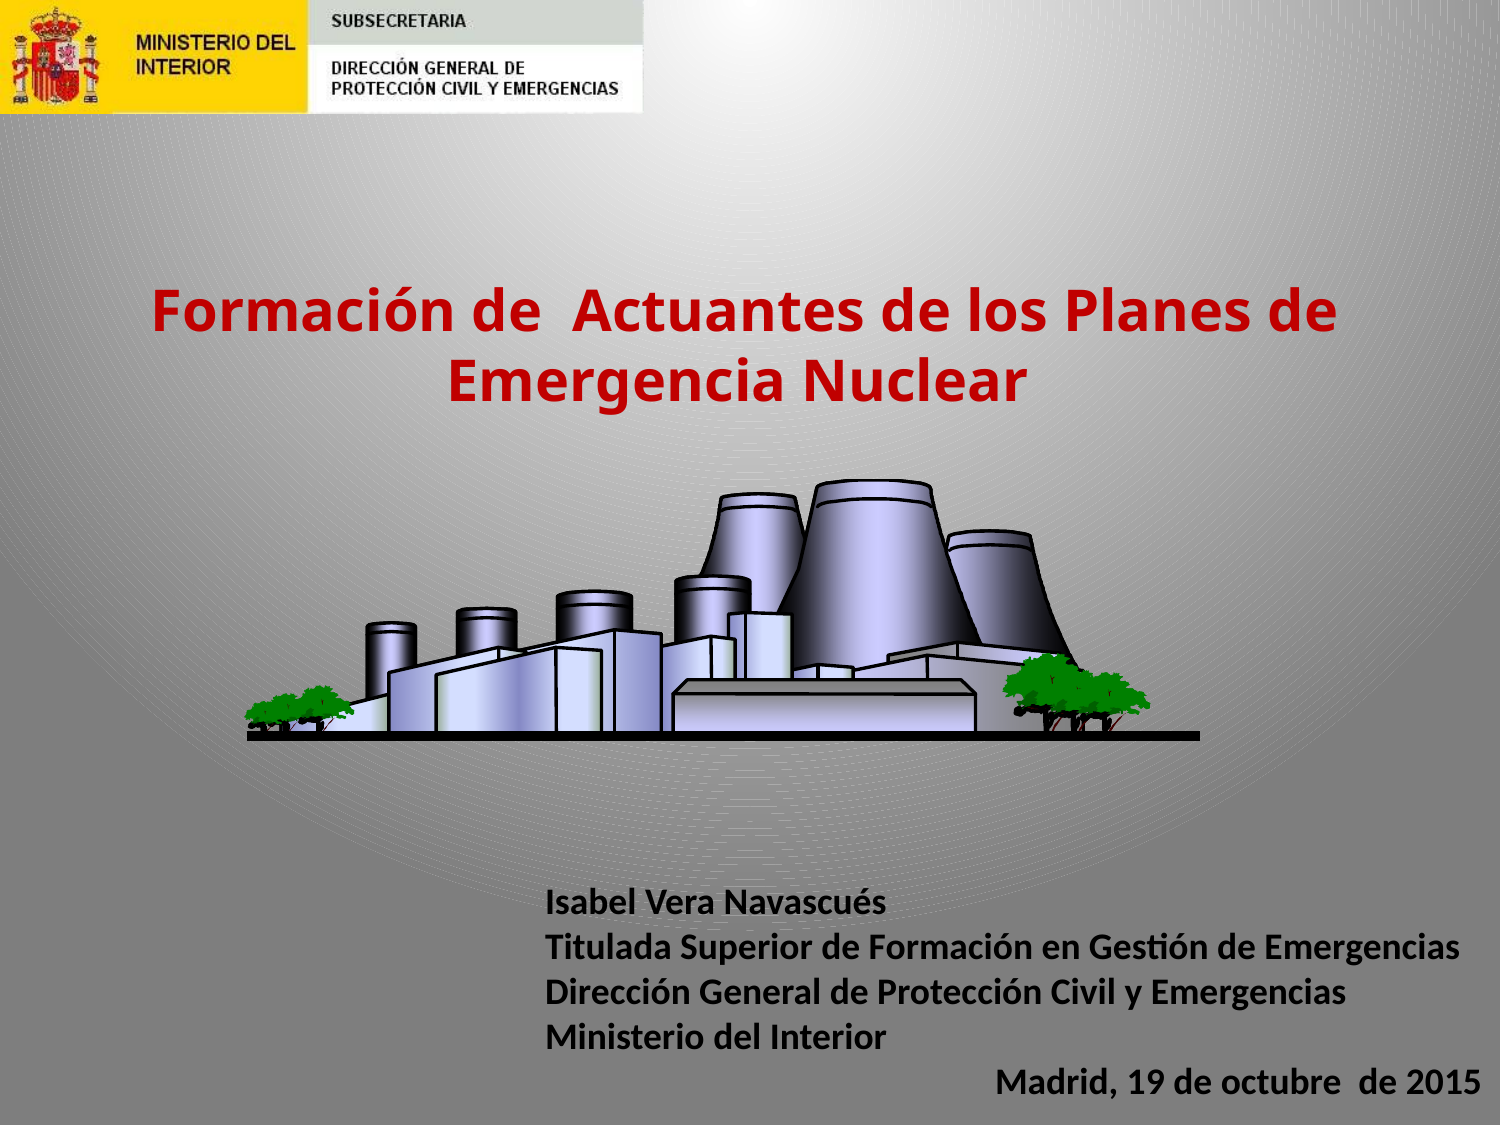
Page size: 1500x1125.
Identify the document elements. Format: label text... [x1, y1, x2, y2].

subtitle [241, 479, 1211, 745]
text_box Isabel Vera Navascués Titulada Superior de Formación en Gestión de Emergencias Dirección General de Protección Civil y Emergencias Ministerio del Interior Madrid, 19 de octubre de 2015 [530, 869, 1498, 1110]
title Formación de Actuantes de los Planes de Emergencia Nuclear [76, 196, 1400, 422]
picture [0, 0, 644, 114]
